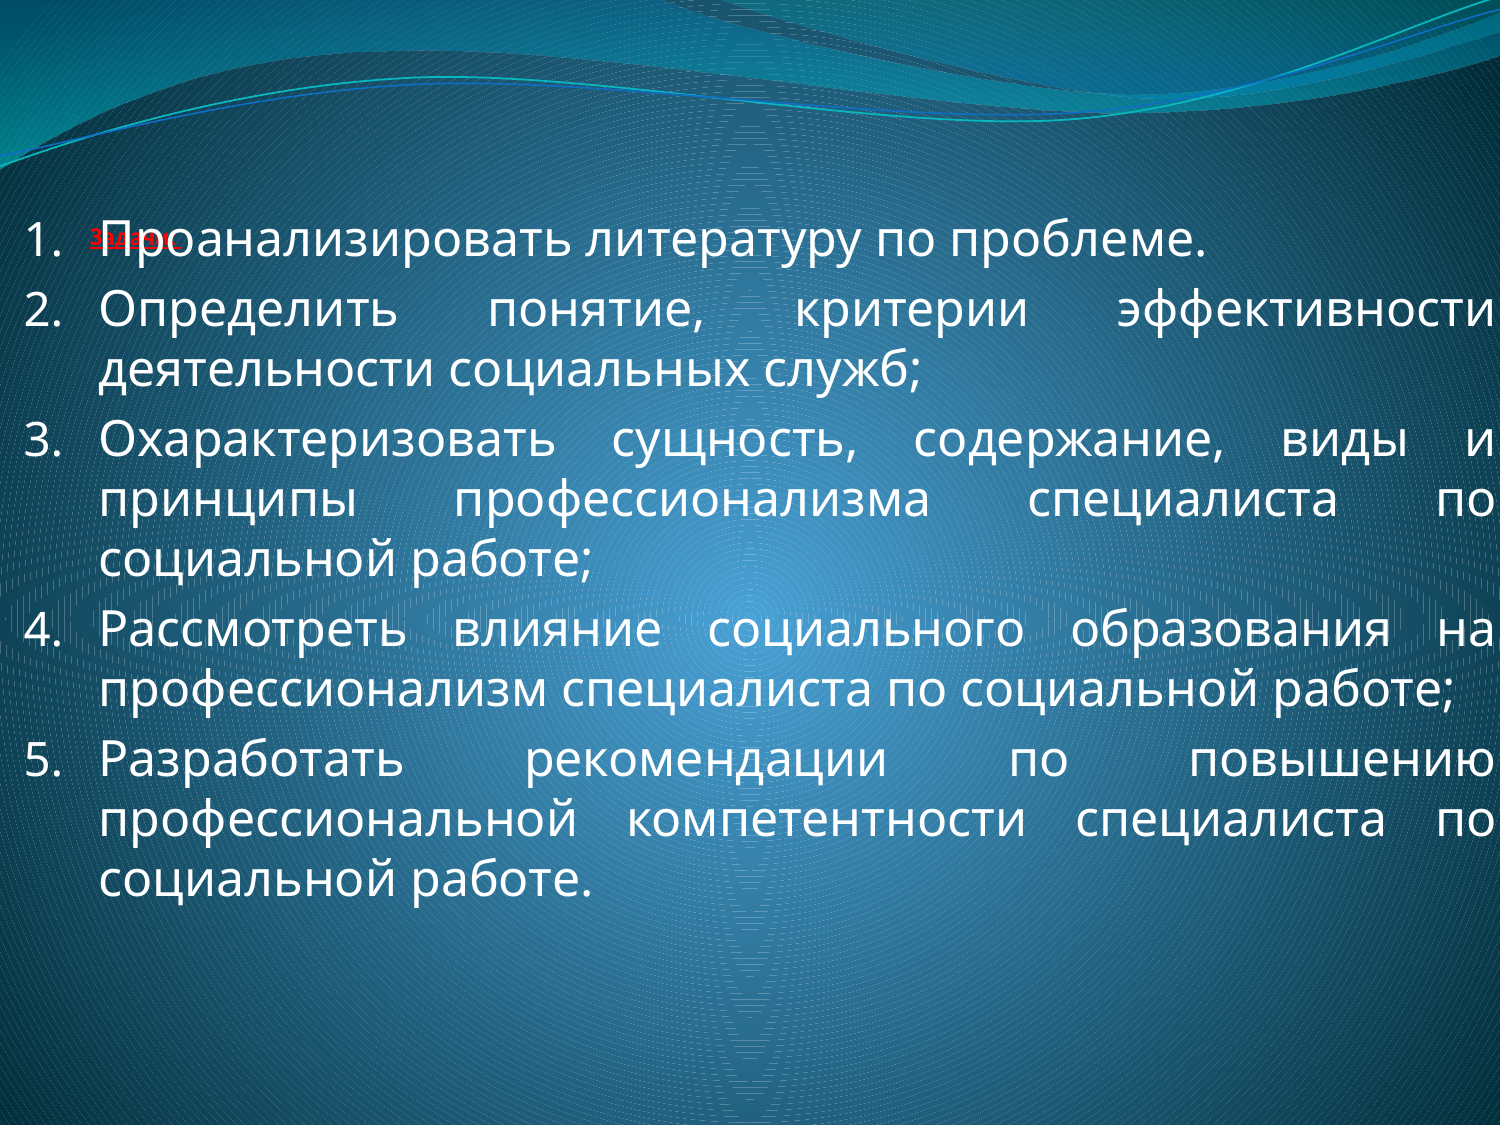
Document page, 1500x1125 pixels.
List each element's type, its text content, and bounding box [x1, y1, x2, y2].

title Задачи: [70, 58, 1394, 198]
subtitle Проанализировать литературу по проблеме. Определить понятие, критерии эффективности деятельности социальных служб; Охарактеризовать сущность, содержание, виды и принципы профессионализма специалиста по социальной работе; Рассмотреть влияние социального образования на профессионализм специалиста по социальной работе; Разработать рекомендации по повышению профессиональной компетентности специалиста по социальной работе. [23, 198, 1500, 1102]
